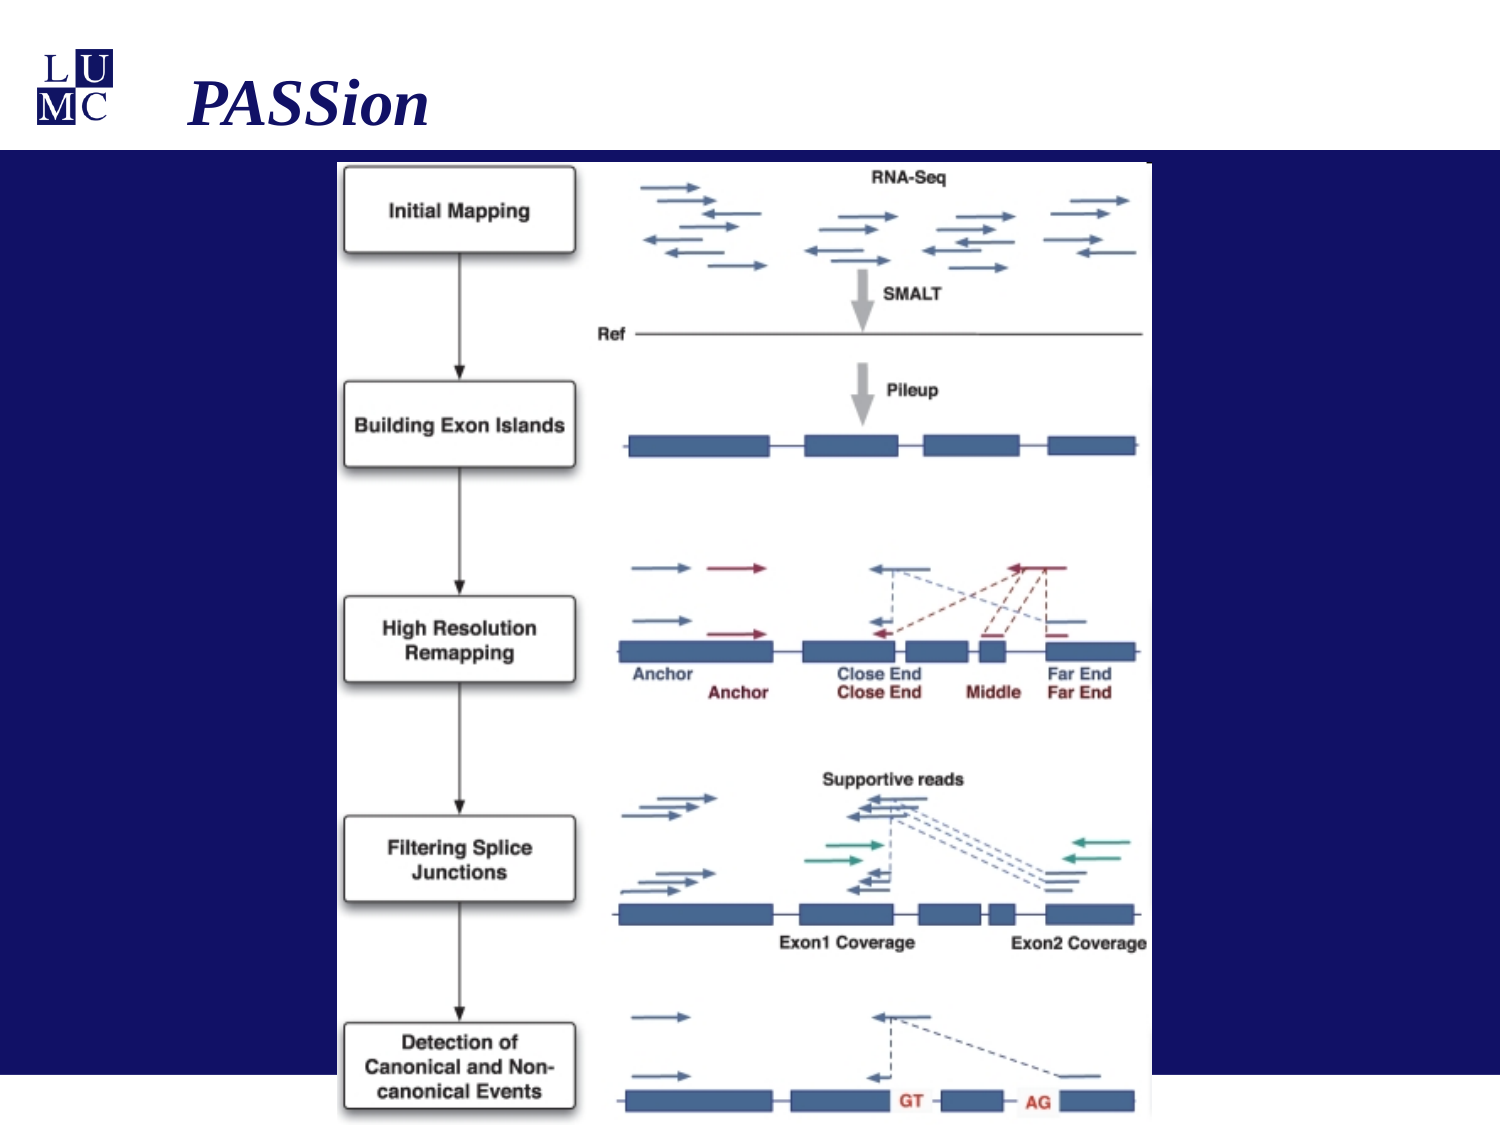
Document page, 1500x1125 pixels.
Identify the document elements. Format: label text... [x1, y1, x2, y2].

title PASSion [187, 19, 1463, 141]
picture [337, 162, 1152, 1125]
picture [37, 49, 113, 125]
